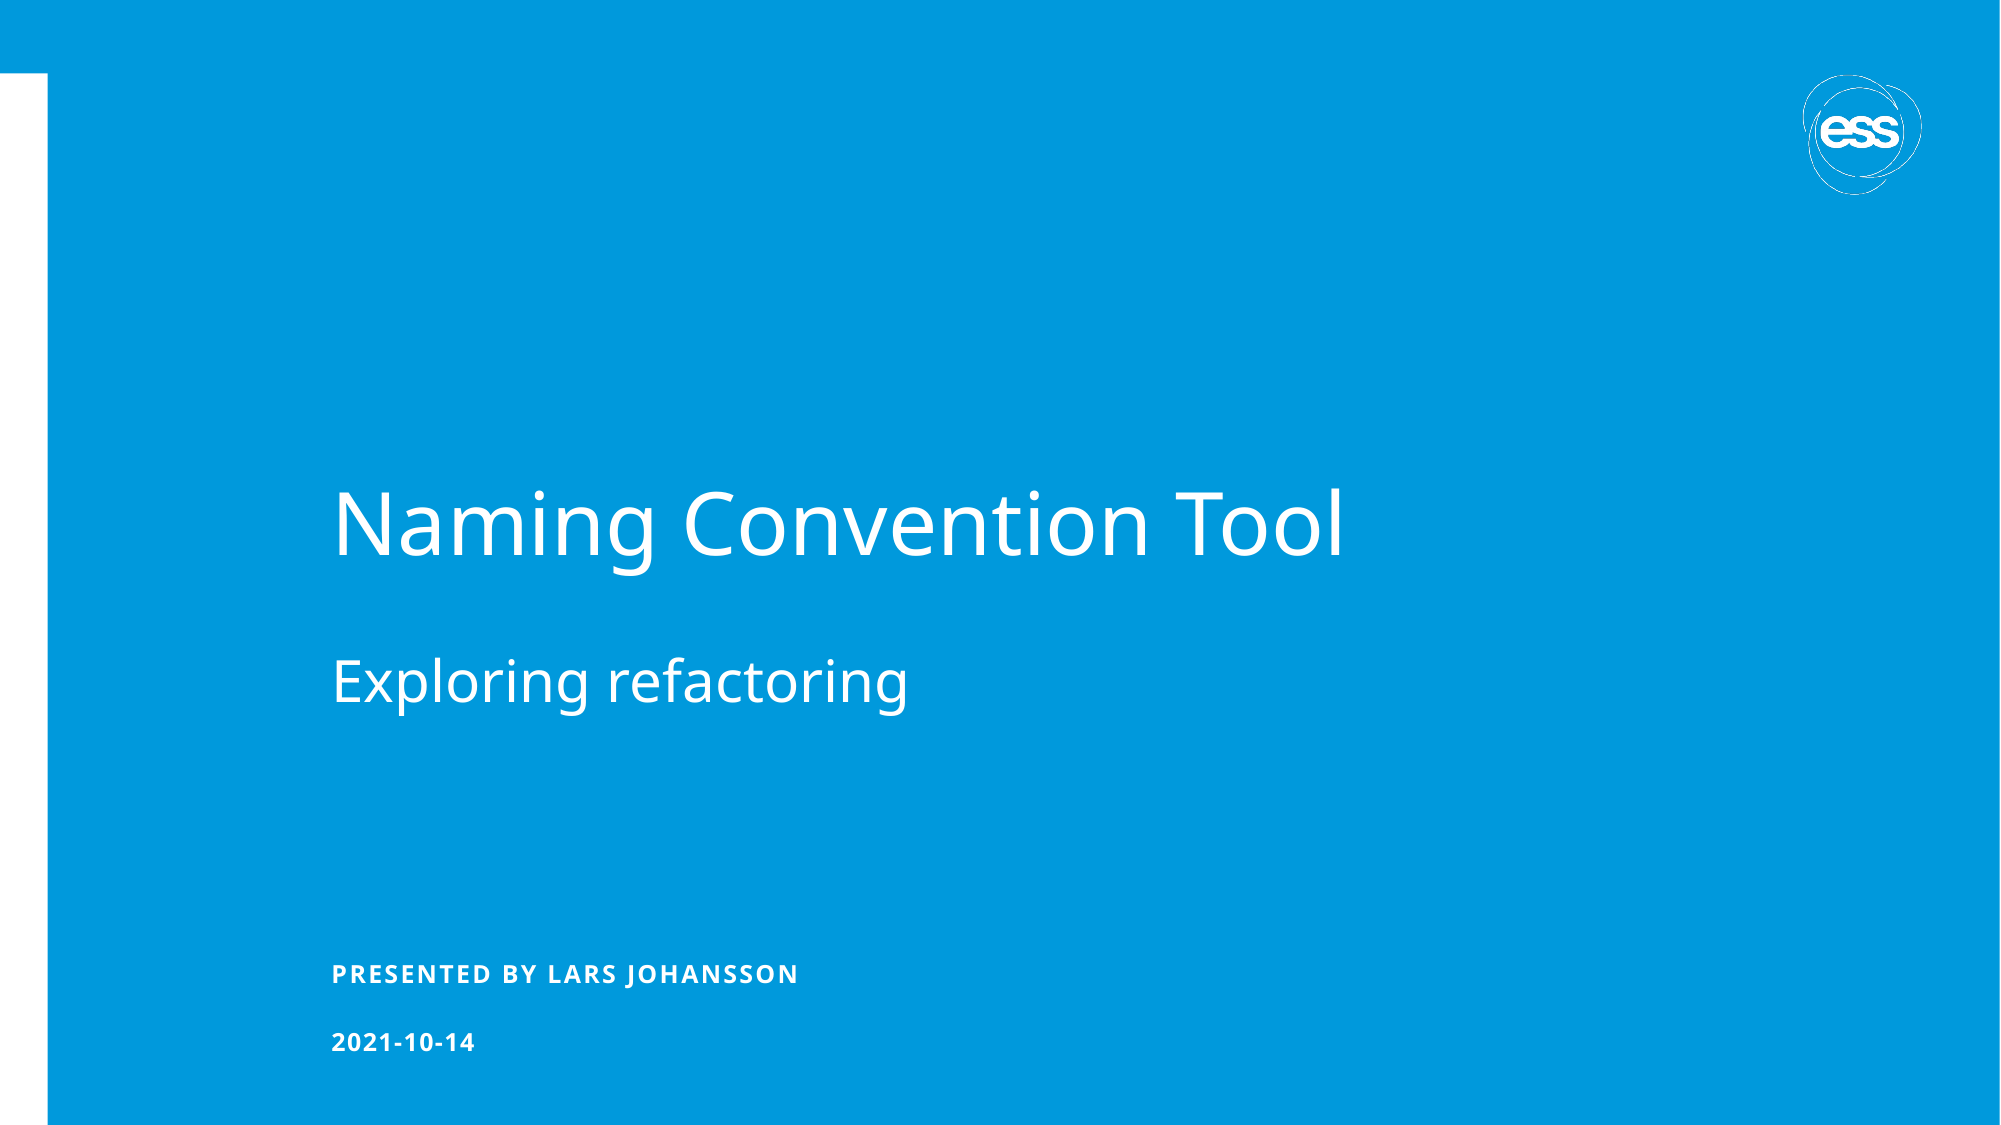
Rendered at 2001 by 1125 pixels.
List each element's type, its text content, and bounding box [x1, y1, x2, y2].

text_box Exploring refactoring [316, 636, 1734, 788]
text_box 2021-10-14 [316, 1003, 844, 1079]
text_box PRESENTED BY LARS JOHANSSON [316, 919, 1349, 995]
text_box Naming Convention Tool [316, 189, 1734, 581]
